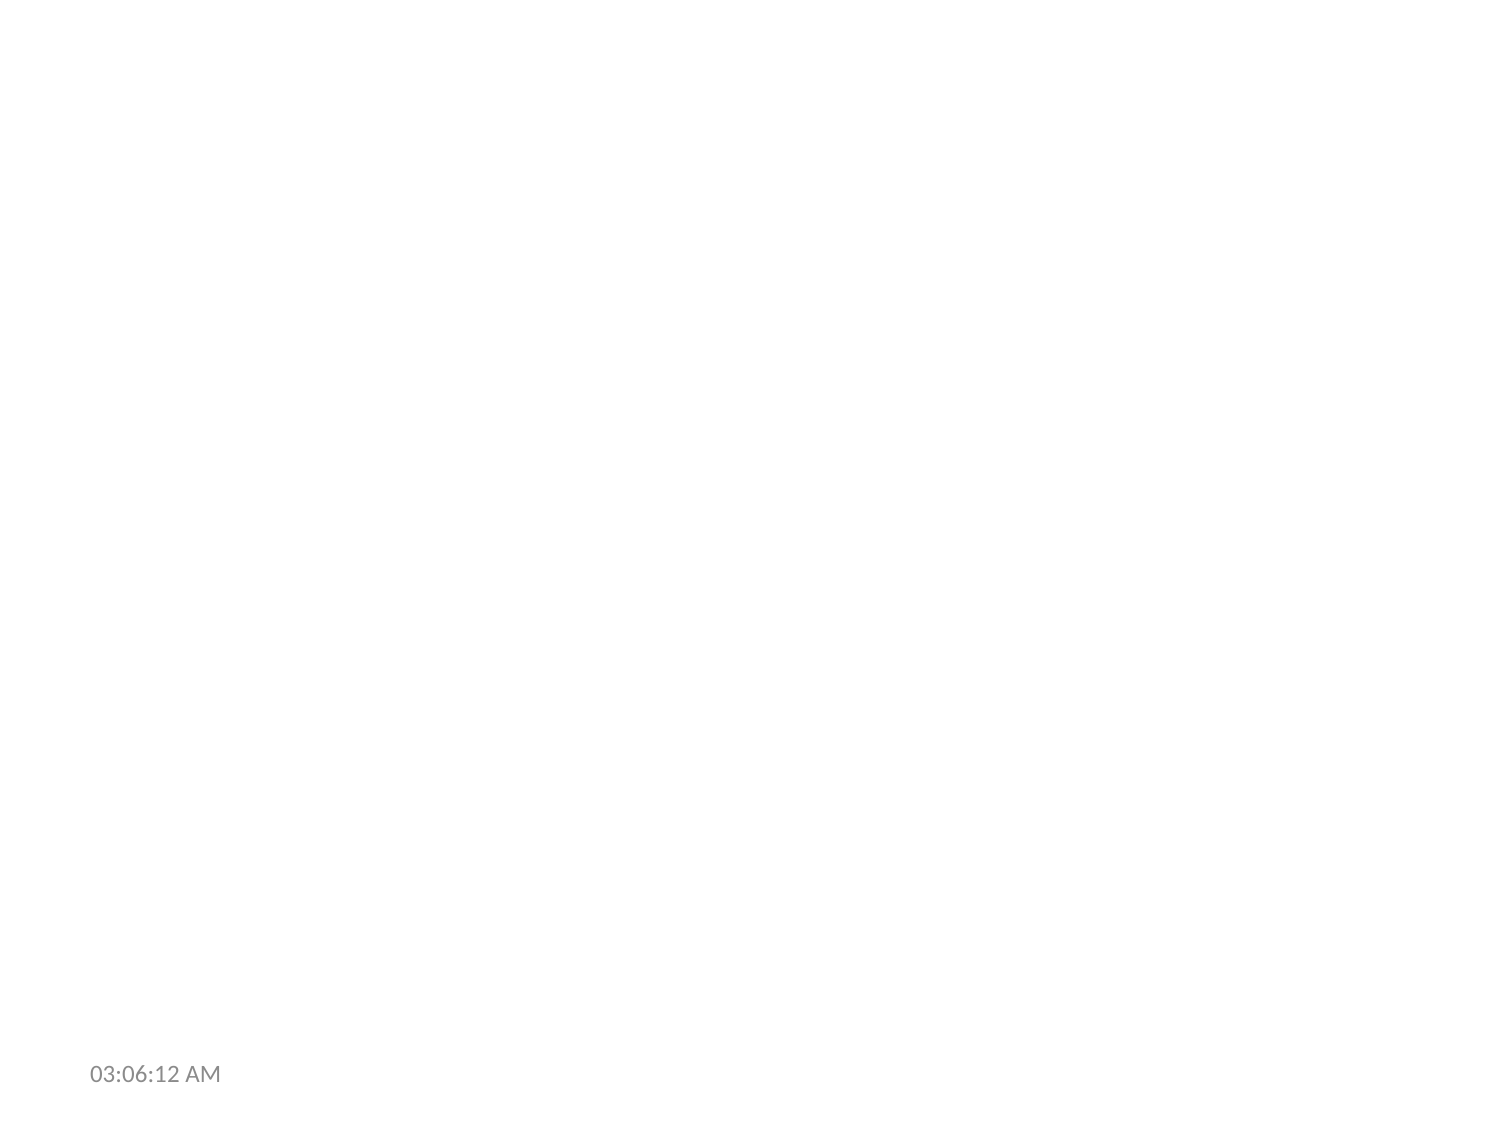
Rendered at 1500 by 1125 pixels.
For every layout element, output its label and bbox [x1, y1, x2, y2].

slide_number [75, 1042, 425, 1103]
